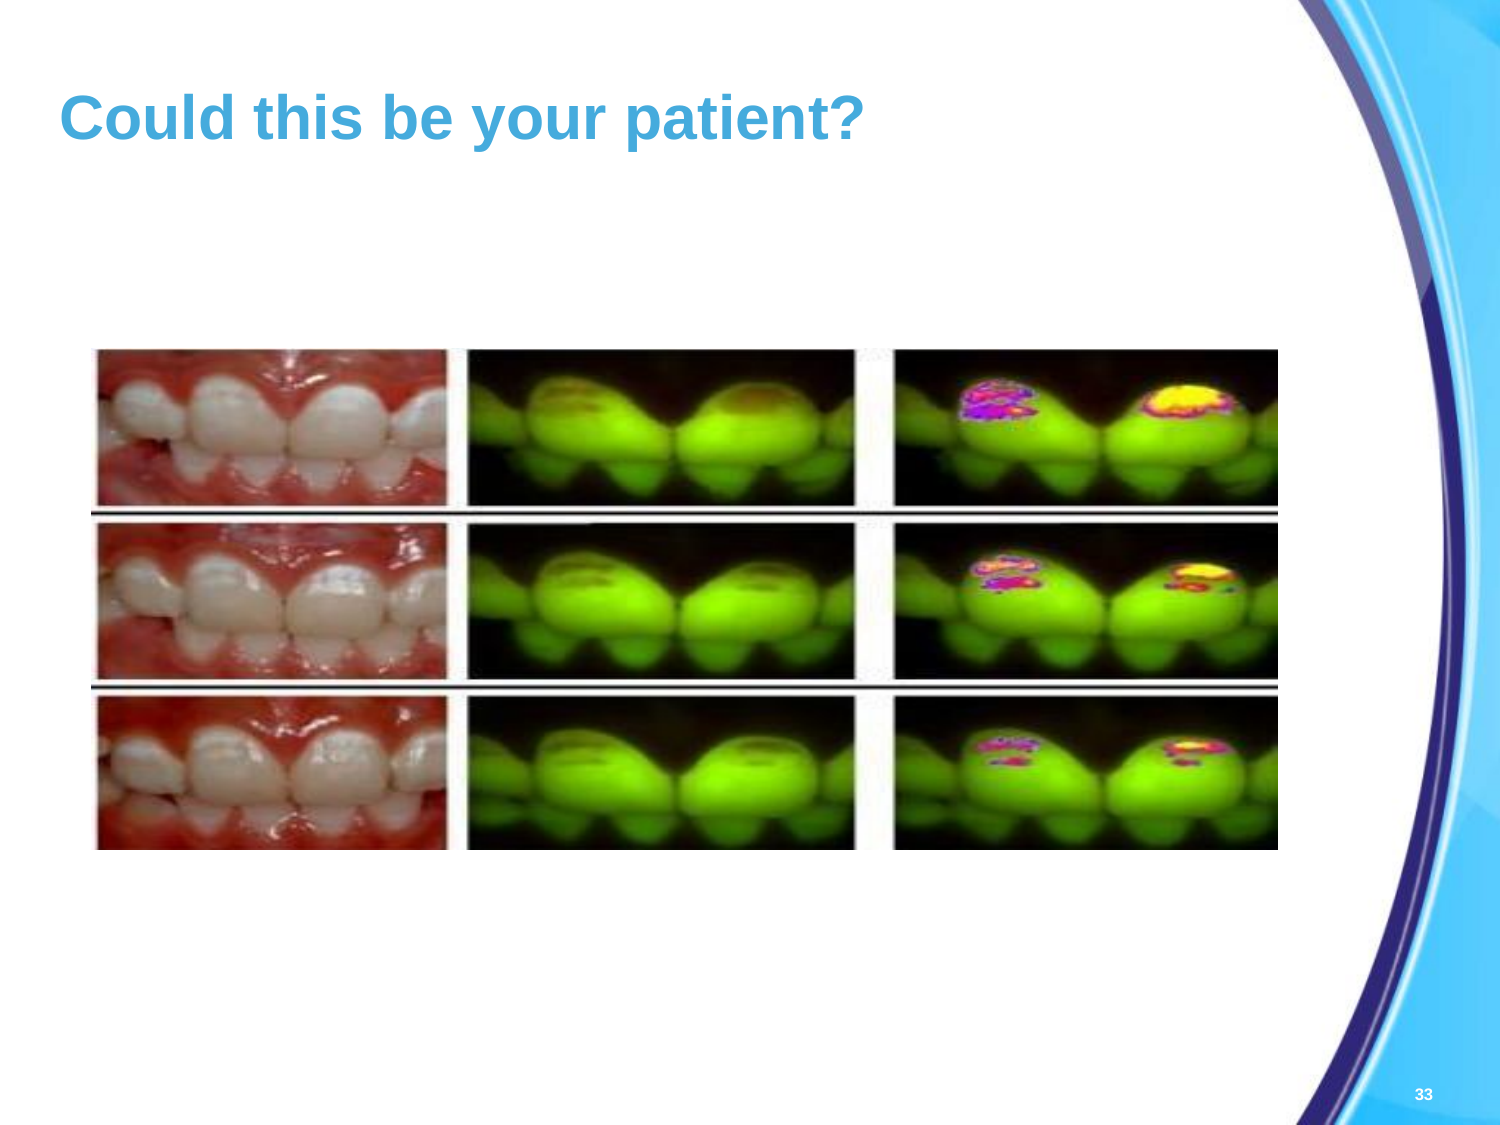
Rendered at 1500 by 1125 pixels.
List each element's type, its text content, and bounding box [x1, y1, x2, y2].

slide_number 33 [1098, 1063, 1449, 1124]
title Could this be your patient? [44, 2, 1395, 226]
picture [90, 0, 1500, 1125]
